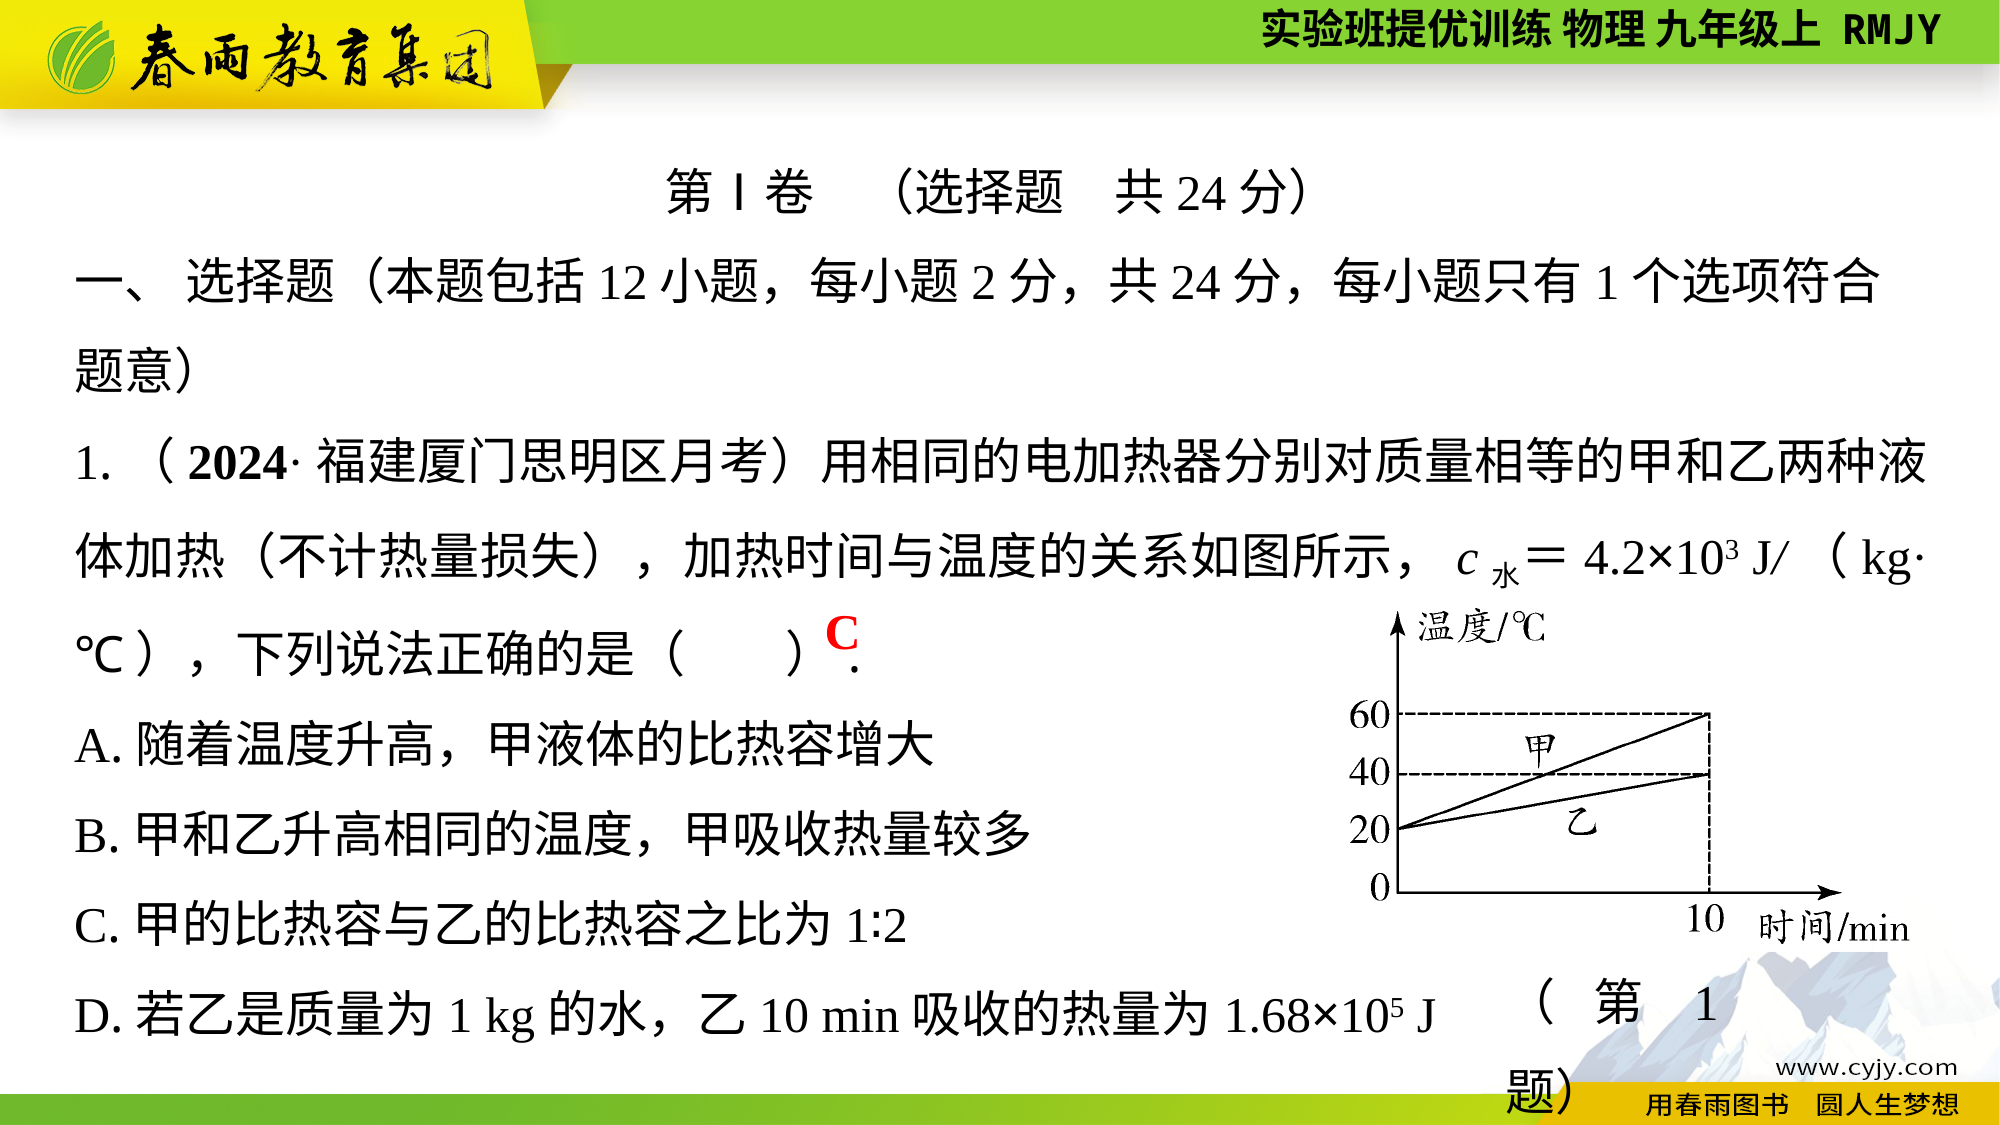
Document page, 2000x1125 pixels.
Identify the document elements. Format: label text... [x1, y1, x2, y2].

list 第Ⅰ卷 （选择题 共24分） 一、 选择题（本题包括12小题，每小题2分，共24分，每小题只有1个选项符合 题意） 1.（2024·福建厦门思明区月考）用相同的电加热器分别对质量相等的甲和乙两种液体加热（不计热量损失），加热时间与温度的关系如图所示，c水＝4.2×103 J/（kg·℃），下列说法正确的是（ ）. A.随着温度升高，甲液体的比热容增大 B.甲和乙升高相同的温度，甲吸收热量较多 C.甲的比热容与乙的比热容之比为1∶2 D.若乙是质量为1 kg的水，乙10 min吸收的热量为1.68×105 J [59, 122, 1944, 1047]
text_box （第1题） [1490, 961, 1746, 1039]
picture [0, 0, 2000, 1125]
text_box C [809, 592, 876, 667]
